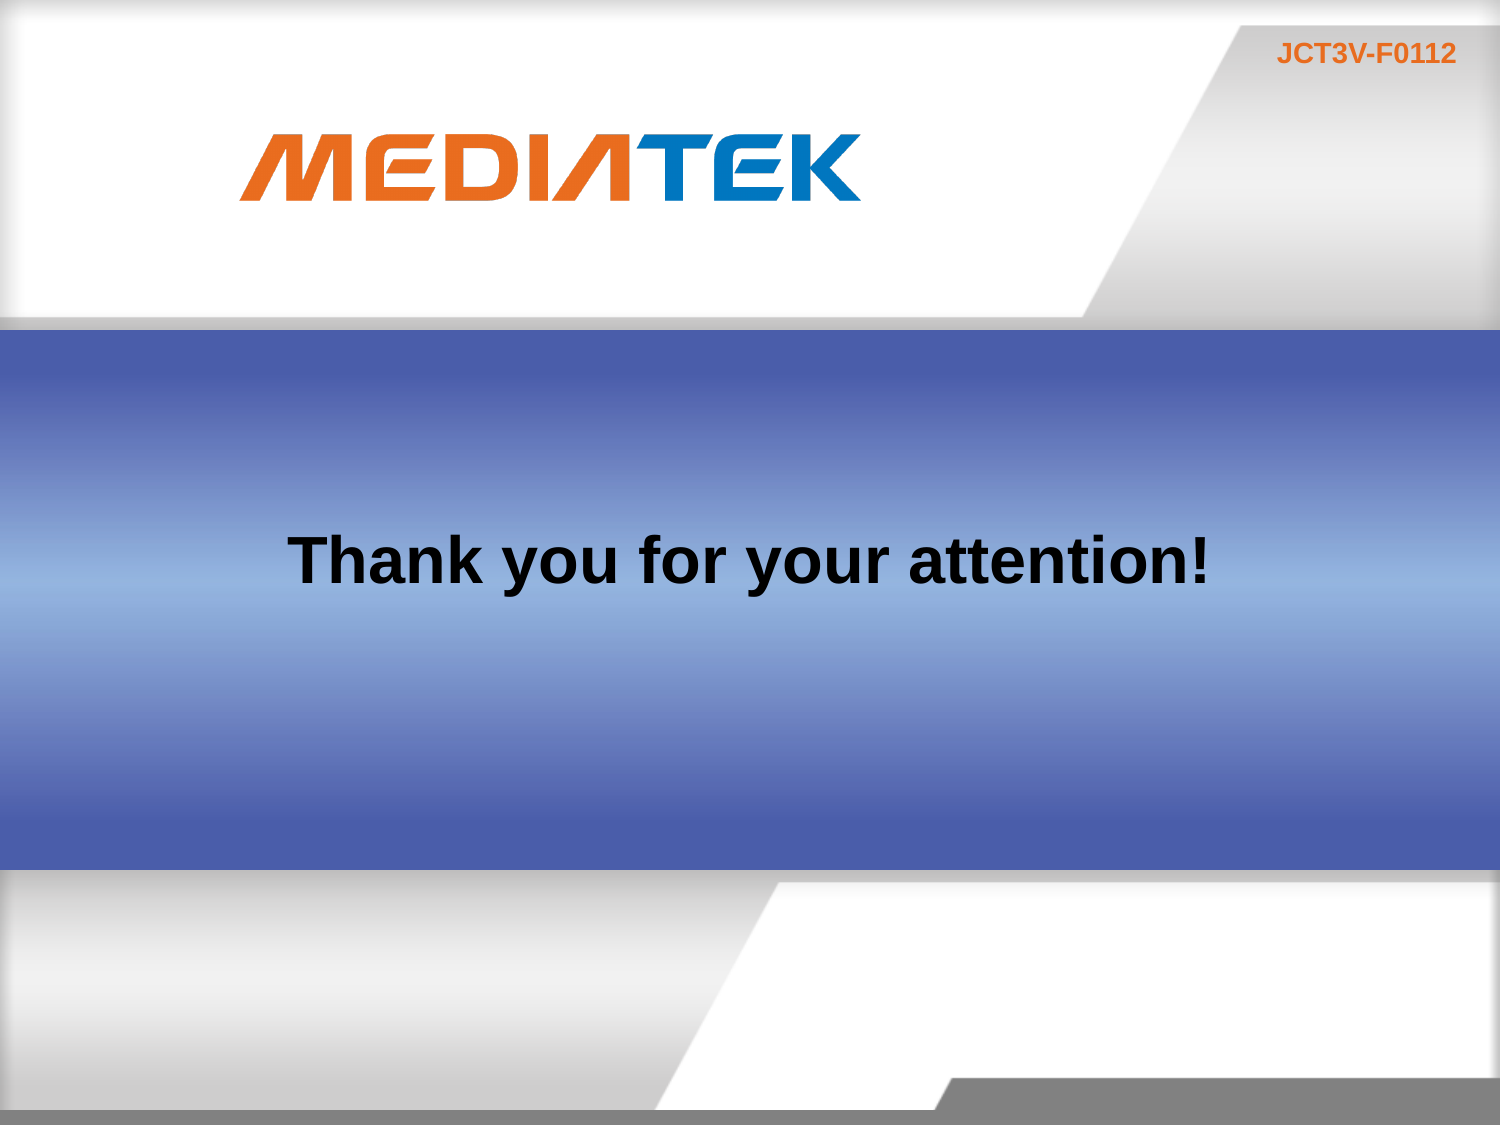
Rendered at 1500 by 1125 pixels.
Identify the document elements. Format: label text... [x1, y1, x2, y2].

title Thank you for your attention! [50, 438, 1450, 676]
picture [0, 0, 1500, 1125]
